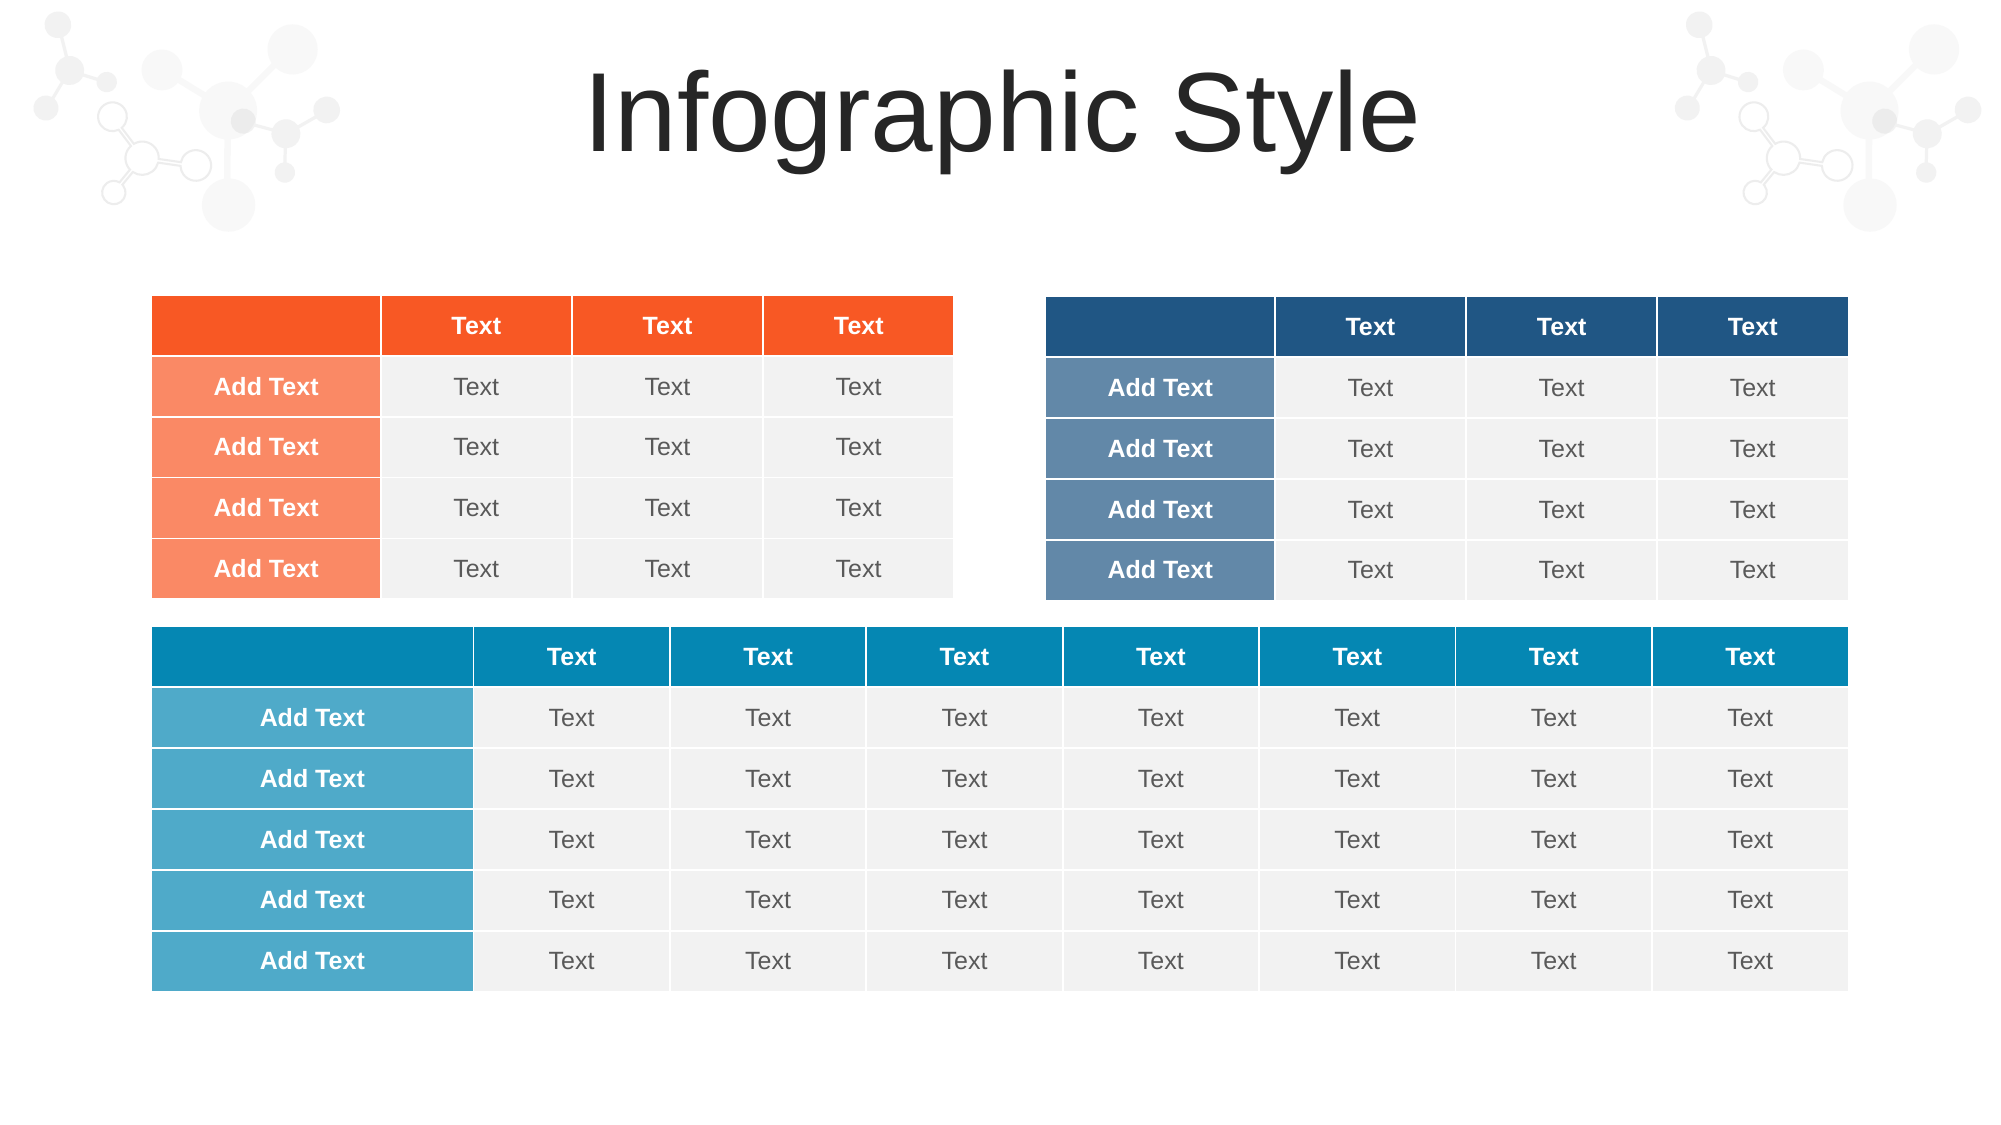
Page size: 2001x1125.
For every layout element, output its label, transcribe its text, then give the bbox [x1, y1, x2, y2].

table_cell Text [867, 932, 1062, 991]
table_cell Text [671, 688, 865, 747]
table_cell Text [1276, 541, 1465, 600]
table_cell Text [1260, 871, 1455, 930]
table_cell Text [867, 871, 1062, 930]
table_cell Text [671, 932, 865, 991]
table_cell Text [1064, 932, 1258, 991]
table_cell Add Text [152, 478, 380, 538]
table_cell Text [382, 418, 571, 477]
table_cell Text [867, 749, 1062, 808]
table_cell Text [1658, 541, 1848, 600]
table_cell Add Text [152, 688, 473, 747]
table_cell Text [573, 357, 762, 416]
table_header Text [671, 627, 865, 686]
table_header Text [764, 296, 953, 355]
table_cell Text [1658, 419, 1848, 478]
table_cell Text [1653, 932, 1848, 991]
table_cell Text [1653, 871, 1848, 930]
table_cell Text [867, 810, 1062, 869]
table_header [152, 627, 473, 686]
table_cell Text [1467, 541, 1656, 600]
table_header Text [1064, 627, 1258, 686]
table_cell Text [1260, 932, 1455, 991]
table_cell Text [1467, 358, 1656, 417]
table_cell Text [1658, 358, 1848, 417]
table_header Text [867, 627, 1062, 686]
table_cell Text [764, 478, 953, 538]
table_header Text [382, 296, 571, 355]
table_cell Text [382, 478, 571, 538]
table_cell Text [1653, 688, 1848, 747]
table_cell Text [1456, 871, 1651, 930]
table_header Text [1653, 627, 1848, 686]
table_cell Text [1064, 688, 1258, 747]
table_cell Text [867, 688, 1062, 747]
table_cell Text [1456, 749, 1651, 808]
table_cell Add Text [1046, 358, 1274, 417]
table_cell Text [474, 932, 669, 991]
table_cell Add Text [152, 539, 380, 598]
table_cell Add Text [1046, 419, 1274, 478]
table_cell Add Text [152, 871, 473, 930]
table_cell Text [1653, 749, 1848, 808]
table_cell Text [1260, 749, 1455, 808]
table_cell Text [1276, 419, 1465, 478]
table_header Text [1276, 297, 1465, 356]
table_cell Text [671, 871, 865, 930]
table_cell Text [1467, 419, 1656, 478]
table_cell Text [1456, 688, 1651, 747]
table_cell Text [1456, 810, 1651, 869]
table_header Text [1467, 297, 1656, 356]
table_cell Add Text [1046, 480, 1274, 539]
table_cell Text [573, 478, 762, 538]
table_cell Text [474, 749, 669, 808]
table_cell Text [671, 749, 865, 808]
table_cell Text [1260, 810, 1455, 869]
table_cell Text [764, 357, 953, 416]
table_cell Text [573, 418, 762, 477]
table_header Text [573, 296, 762, 355]
table_cell Text [1276, 358, 1465, 417]
table_header [1046, 297, 1274, 356]
table_cell Add Text [152, 749, 473, 808]
table_cell Text [382, 539, 571, 598]
table_cell Text [1276, 480, 1465, 539]
table_header Text [1260, 627, 1455, 686]
list Infographic Style [53, 55, 1952, 175]
table_cell Text [474, 688, 669, 747]
table_header Text [1456, 627, 1651, 686]
table_cell Text [1064, 810, 1258, 869]
table_header Text [1658, 297, 1848, 356]
table_cell Text [1064, 749, 1258, 808]
table_cell Text [1260, 688, 1455, 747]
table_cell Add Text [1046, 541, 1274, 600]
table_cell Add Text [152, 932, 473, 991]
table_header [152, 296, 380, 355]
table_cell Text [382, 357, 571, 416]
table_cell Text [573, 539, 762, 598]
table_cell Text [764, 418, 953, 477]
table_cell Text [1456, 932, 1651, 991]
table_cell Add Text [152, 418, 380, 477]
table_cell Text [764, 539, 953, 598]
table_cell Text [671, 810, 865, 869]
table_cell Text [1658, 480, 1848, 539]
table_cell Text [1064, 871, 1258, 930]
table_cell Text [1653, 810, 1848, 869]
table_cell Add Text [152, 357, 380, 416]
table_cell Text [474, 871, 669, 930]
table_header Text [474, 627, 669, 686]
table_cell Text [474, 810, 669, 869]
table_cell Add Text [152, 810, 473, 869]
table_cell Text [1467, 480, 1656, 539]
